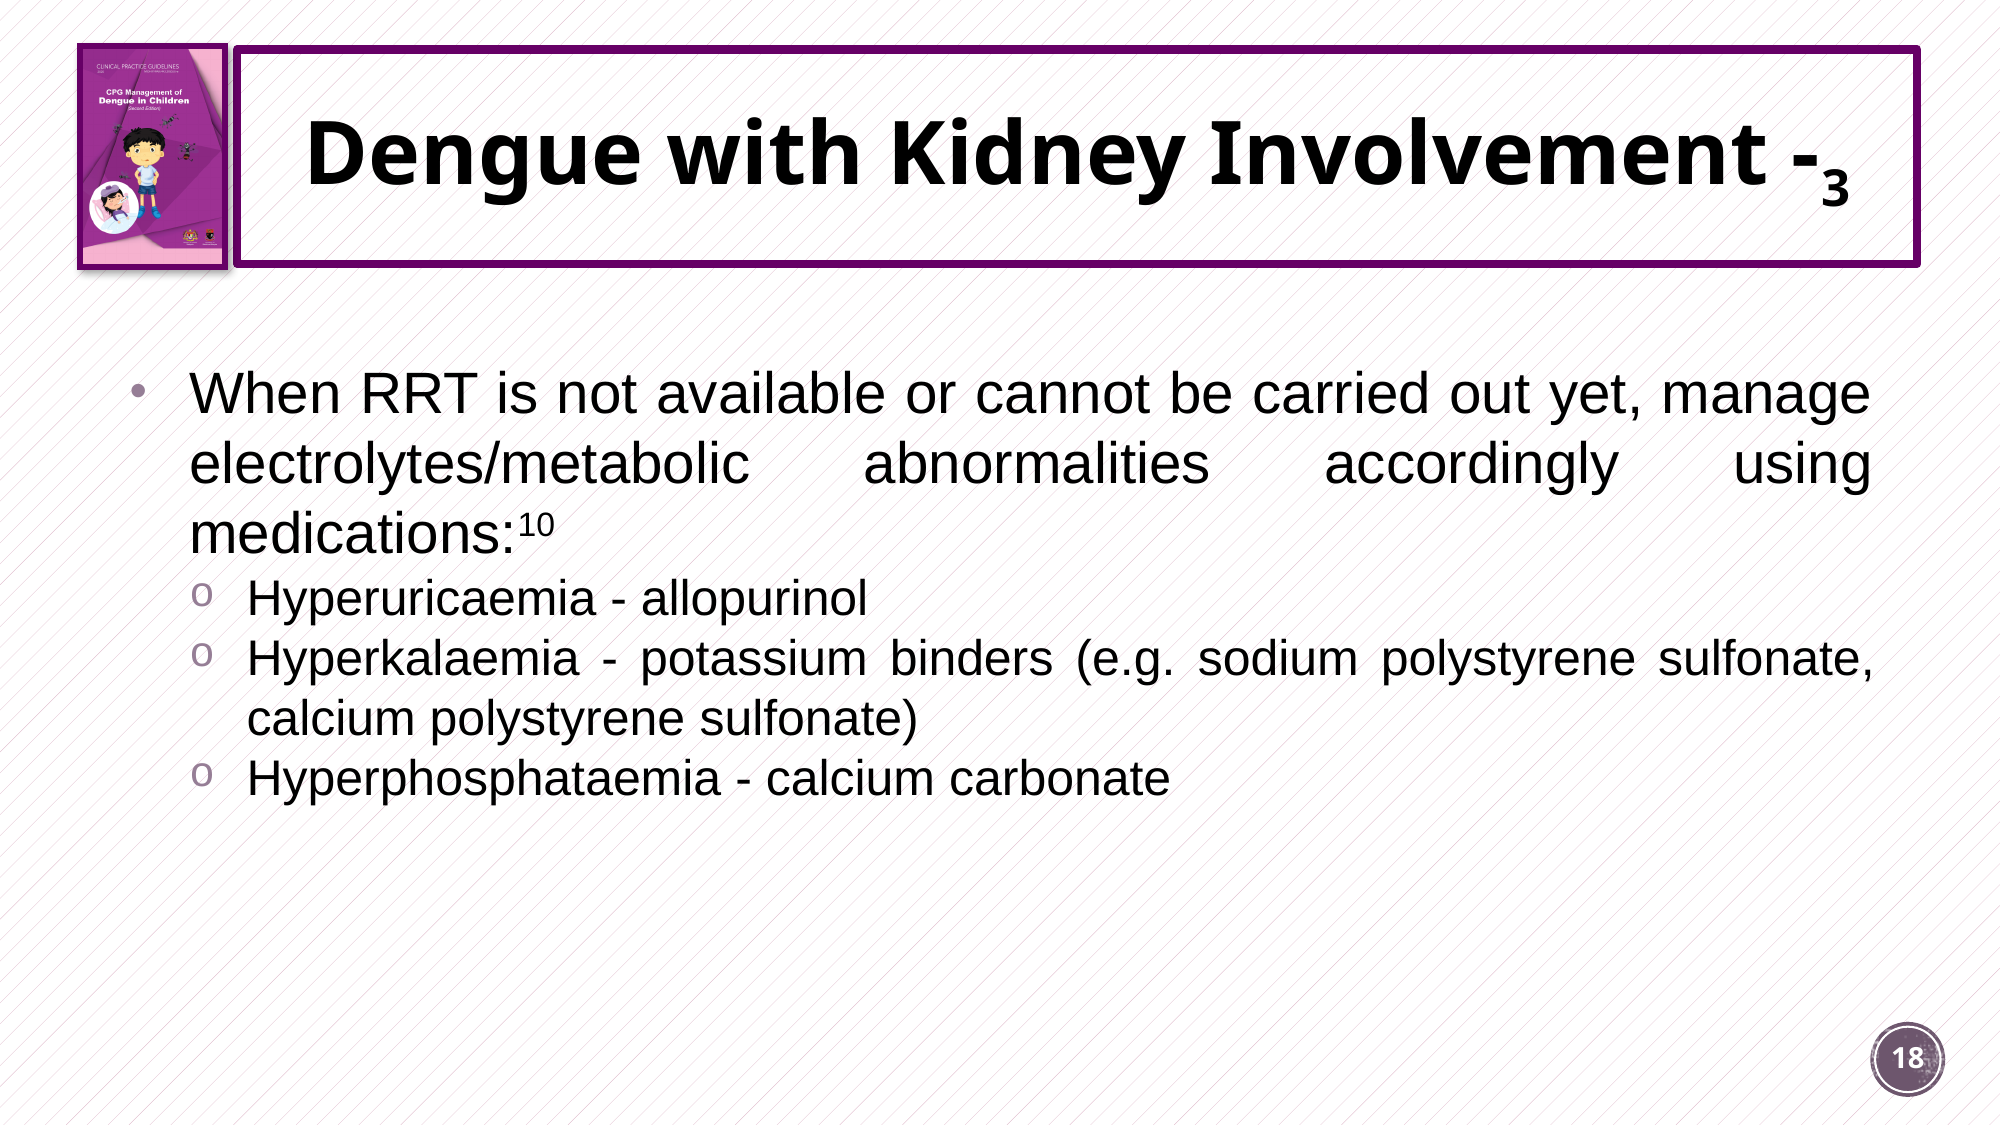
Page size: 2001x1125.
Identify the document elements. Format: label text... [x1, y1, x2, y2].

picture [83, 49, 222, 264]
list When RRT is not available or cannot be carried out yet, manage electrolytes/metabolic abnormalities accordingly using medications:10 Hyperuricaemia - allopurinol Hyperkalaemia - potassium binders (e.g. sodium polystyrene sulfonate, calcium polystyrene sulfonate) Hyperphosphataemia - calcium carbonate [114, 348, 1890, 1013]
slide_number 18 [1855, 1028, 1961, 1089]
text_box Dengue with Kidney Involvement -3 [237, 49, 1918, 264]
